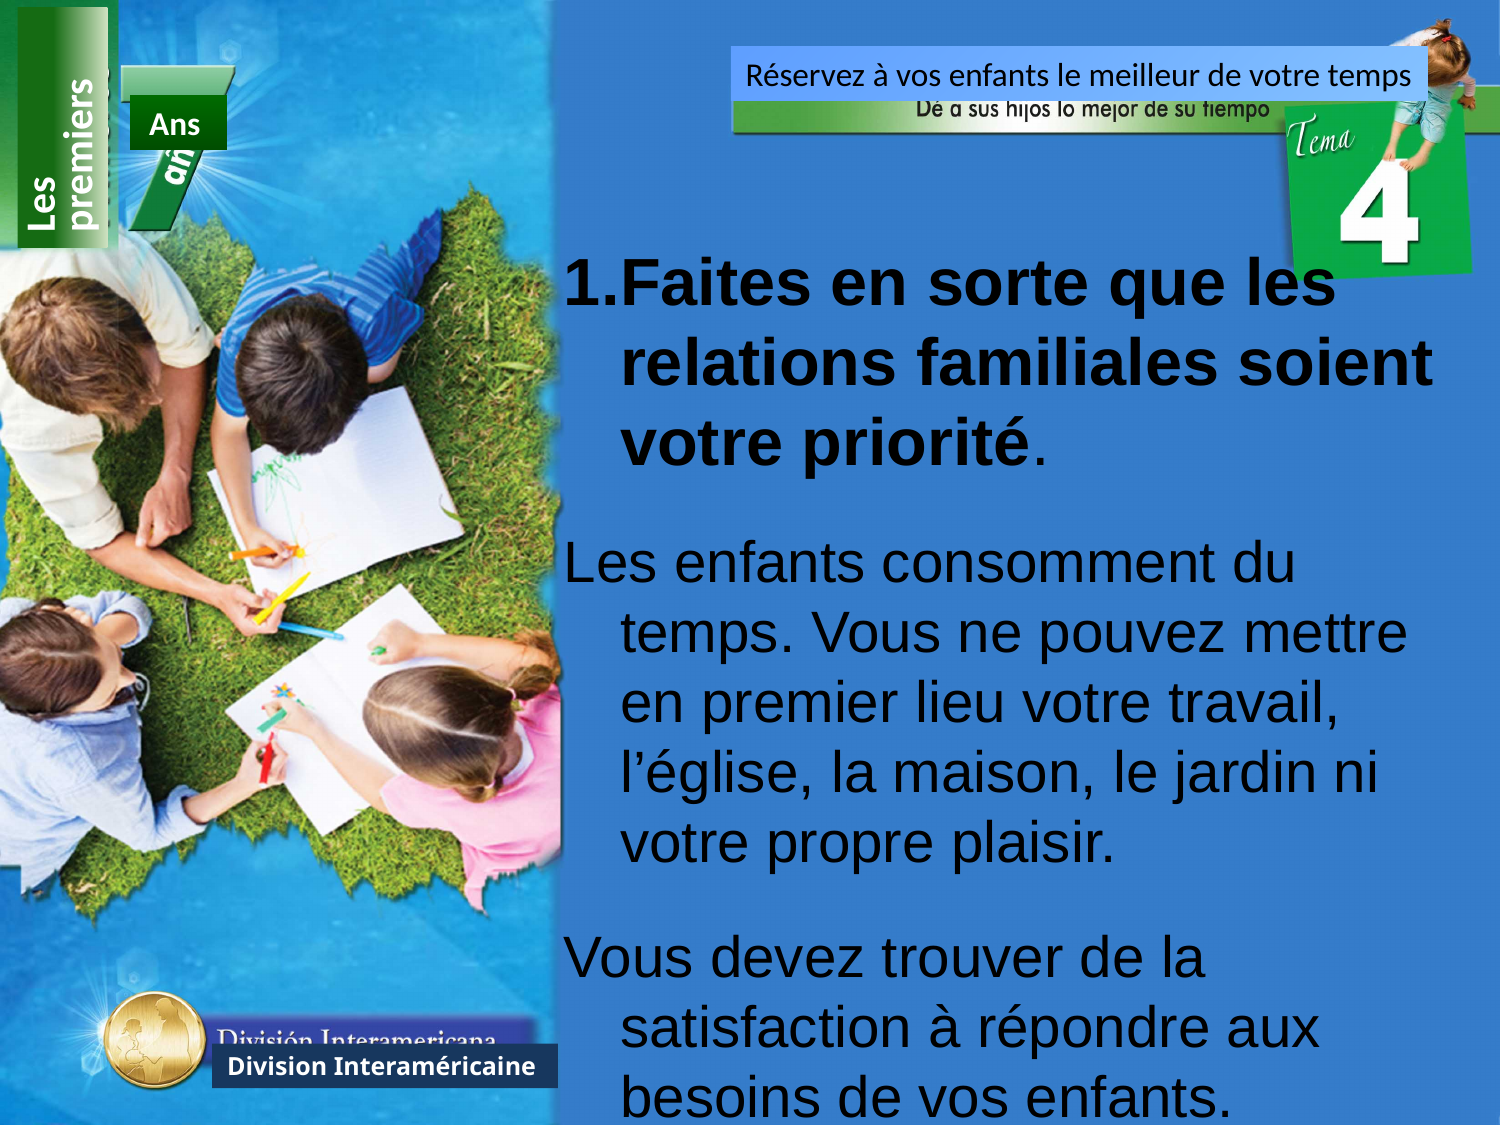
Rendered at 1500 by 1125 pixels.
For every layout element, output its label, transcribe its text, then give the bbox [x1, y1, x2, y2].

picture [0, 0, 1500, 1125]
text_box Faites en sorte que les relations familiales soient votre priorité. Les enfants consomment du temps. Vous ne pouvez mettre en premier lieu votre travail, l’église, la maison, le jardin ni votre propre plaisir. Vous devez trouver de la satisfaction à répondre aux besoins de vos enfants. [549, 231, 1500, 1125]
text_box Division Interaméricaine [212, 1043, 558, 1089]
text_box Réservez à vos enfants le meilleur de votre temps [730, 46, 1428, 101]
text_box Les premiers [17, 7, 108, 248]
text_box Ans [130, 95, 227, 150]
